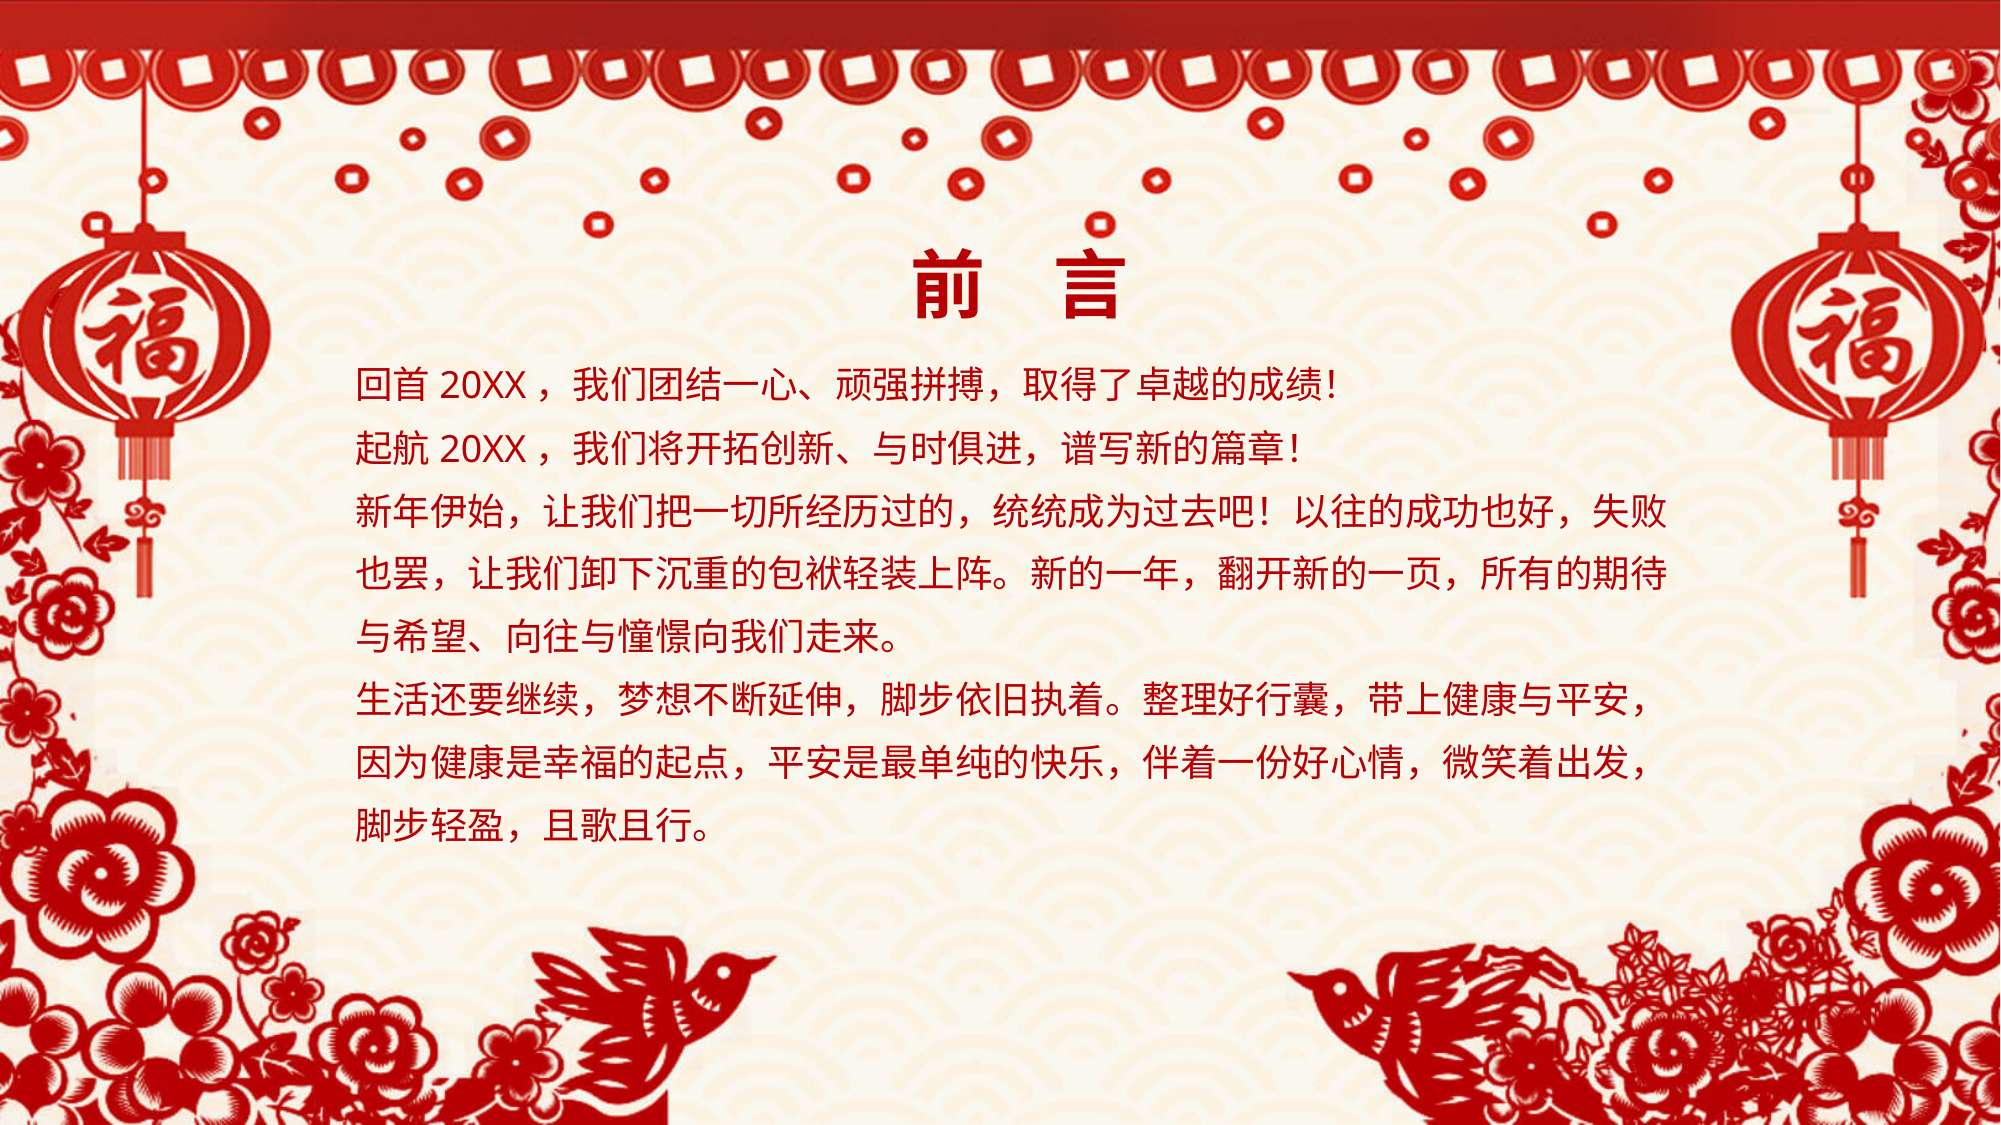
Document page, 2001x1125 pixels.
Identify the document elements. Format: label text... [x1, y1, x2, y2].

text_box 前 言 [895, 230, 1144, 336]
picture [0, 0, 2001, 1125]
text_box 回首20XX，我们团结一心、顽强拼搏，取得了卓越的成绩！ 起航20XX，我们将开拓创新、与时俱进，谱写新的篇章！ 新年伊始，让我们把一切所经历过的，统统成为过去吧！以往的成功也好，失败也罢，让我们卸下沉重的包袱轻装上阵。新的一年，翻开新的一页，所有的期待与希望、向往与憧憬向我们走来。 生活还要继续，梦想不断延伸，脚步依旧执着。整理好行囊，带上健康与平安，因为健康是幸福的起点，平安是最单纯的快乐，伴着一份好心情，微笑着出发，脚步轻盈，且歌且行。 [340, 336, 1699, 855]
